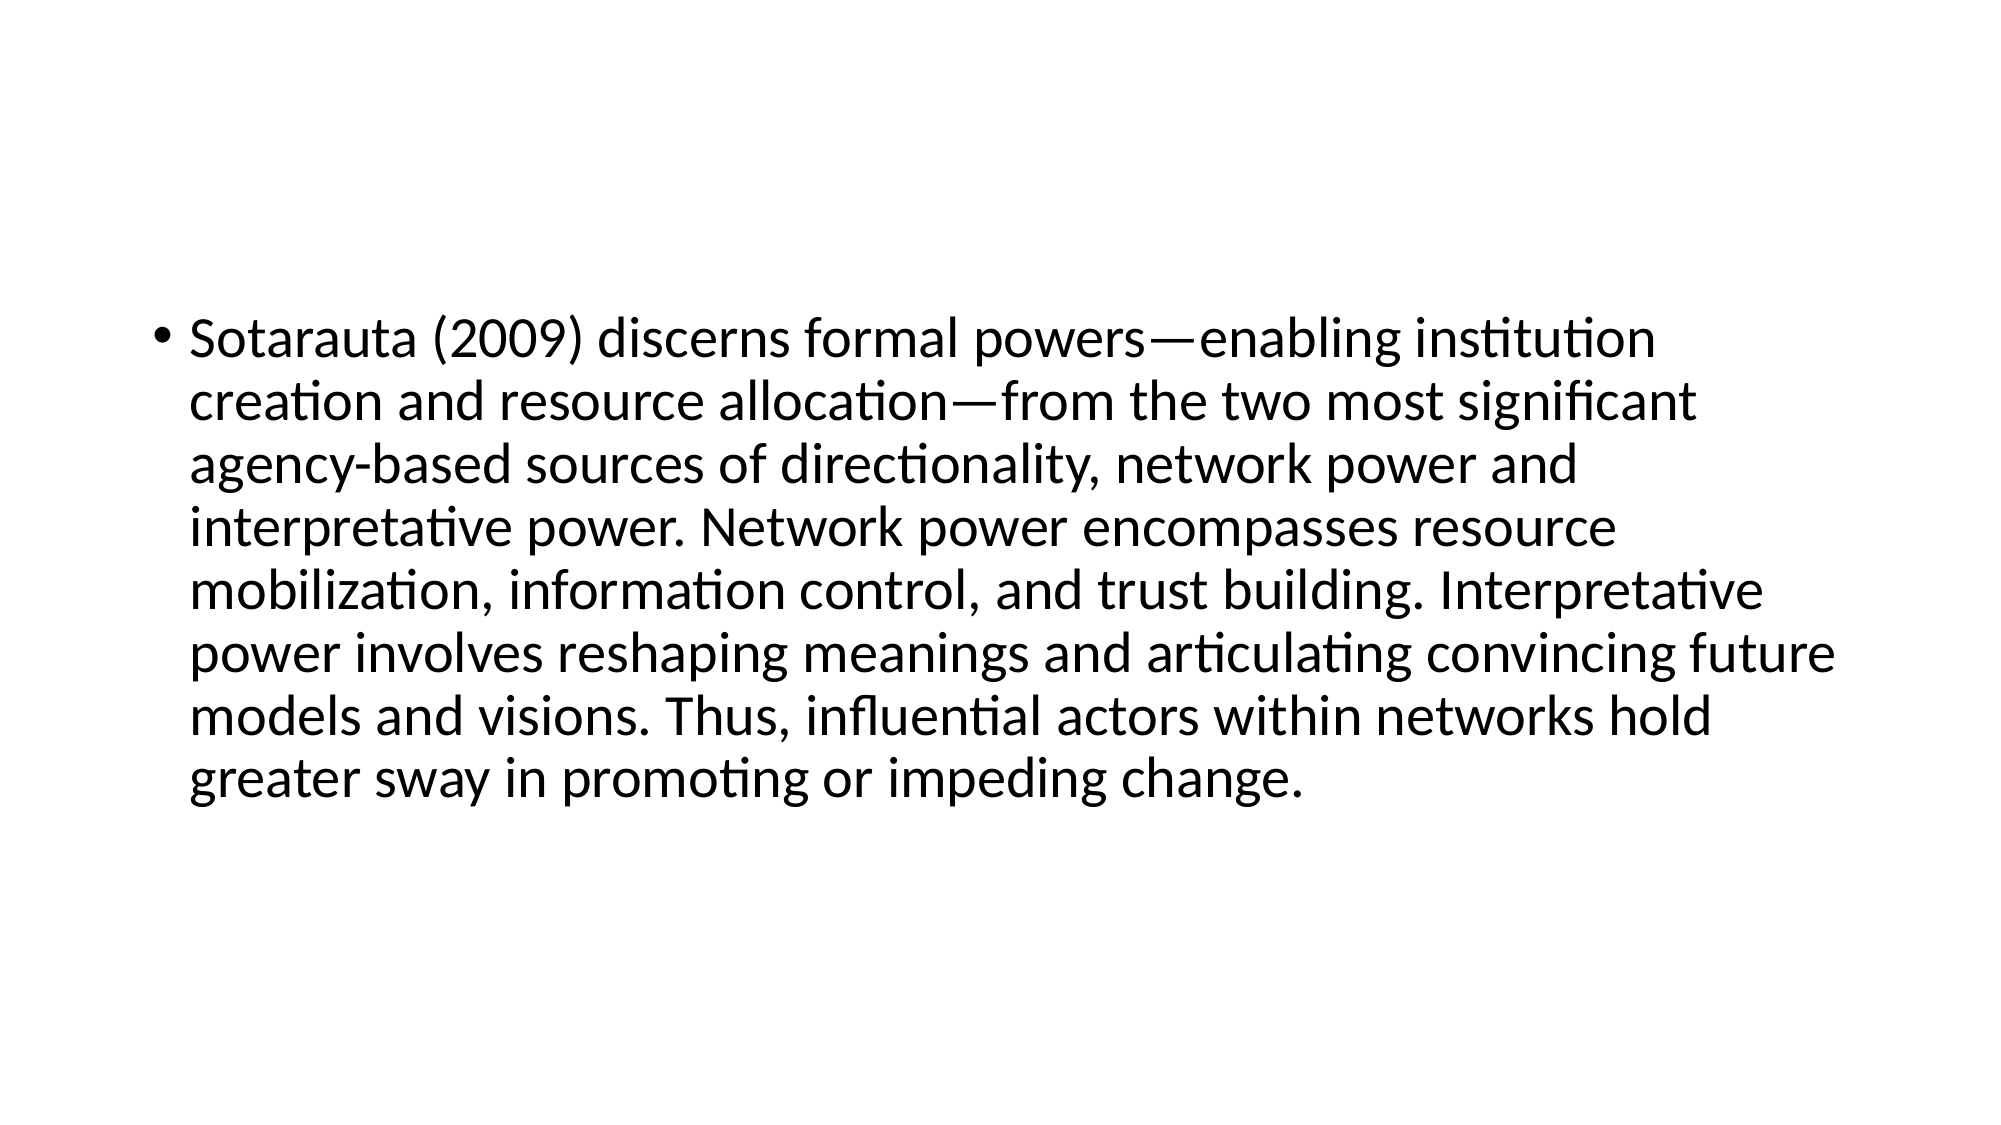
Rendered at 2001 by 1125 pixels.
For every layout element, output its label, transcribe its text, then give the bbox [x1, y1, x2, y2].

list Sotarauta (2009) discerns formal powers—enabling institution creation and resource allocation—from the two most significant agency-based sources of directionality, network power and interpretative power. Network power encompasses resource mobilization, information control, and trust building. Interpretative power involves reshaping meanings and articulating convincing future models and visions. Thus, influential actors within networks hold greater sway in promoting or impeding change. [137, 299, 1863, 1014]
